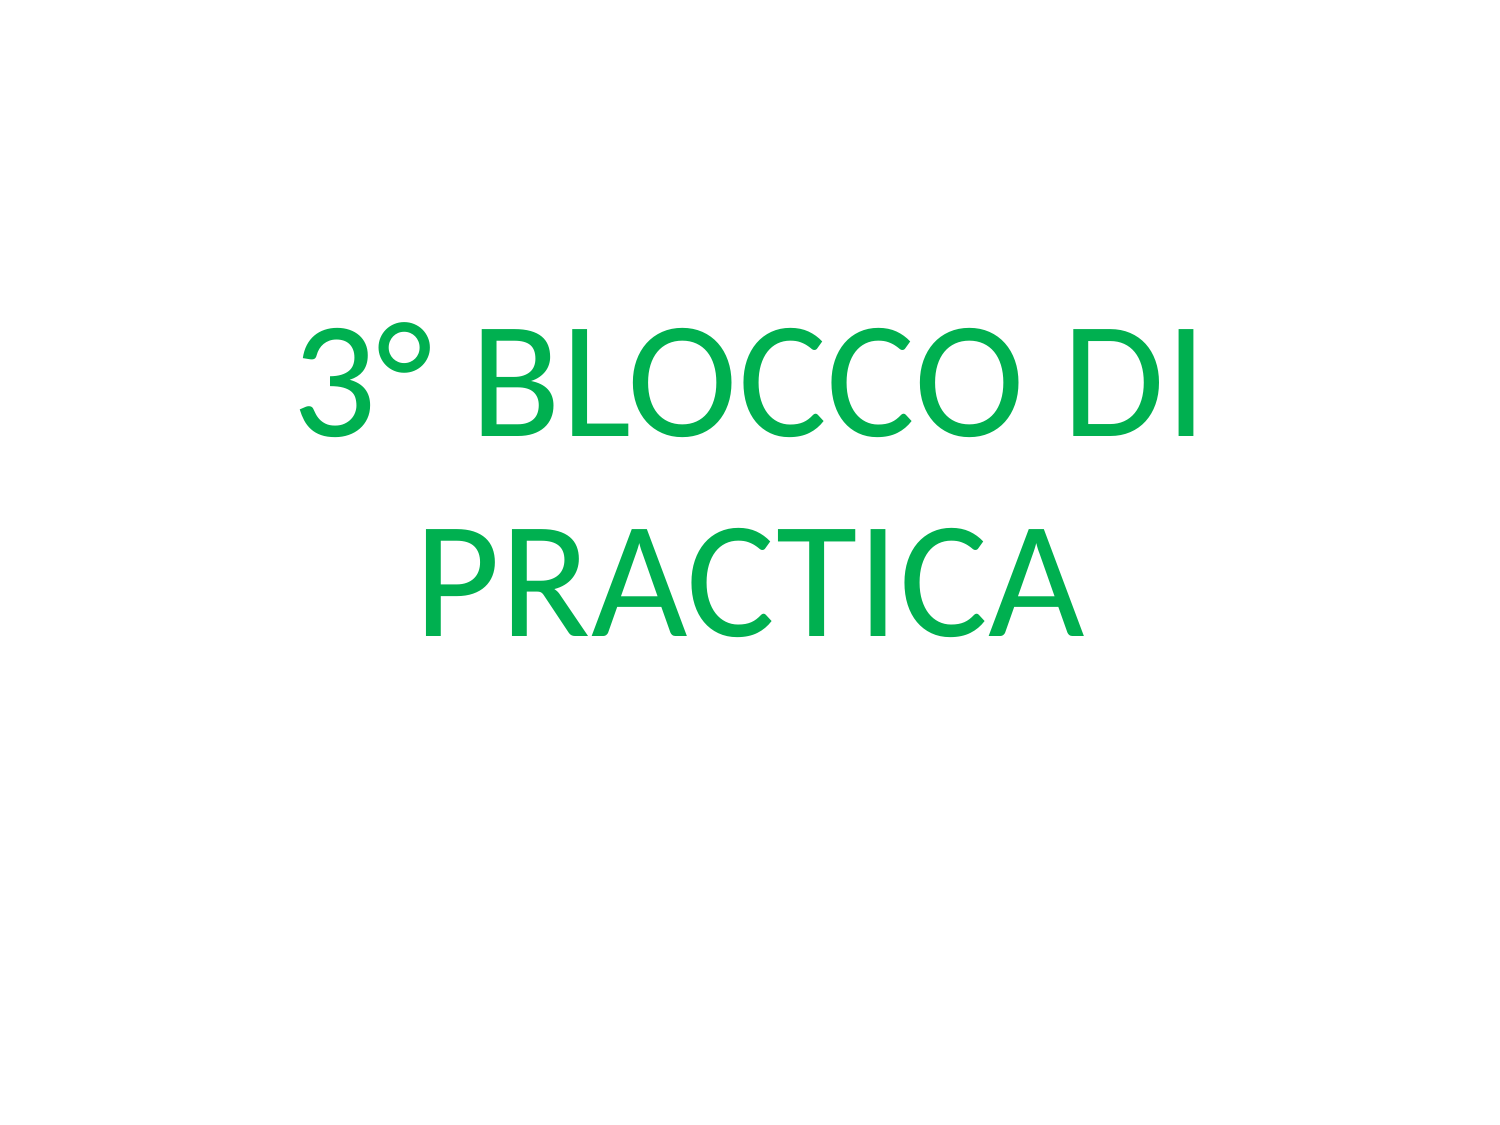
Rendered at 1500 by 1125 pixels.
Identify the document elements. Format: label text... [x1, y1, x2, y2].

title 3° BLOCCO DI PRACTICA [112, 349, 1388, 591]
